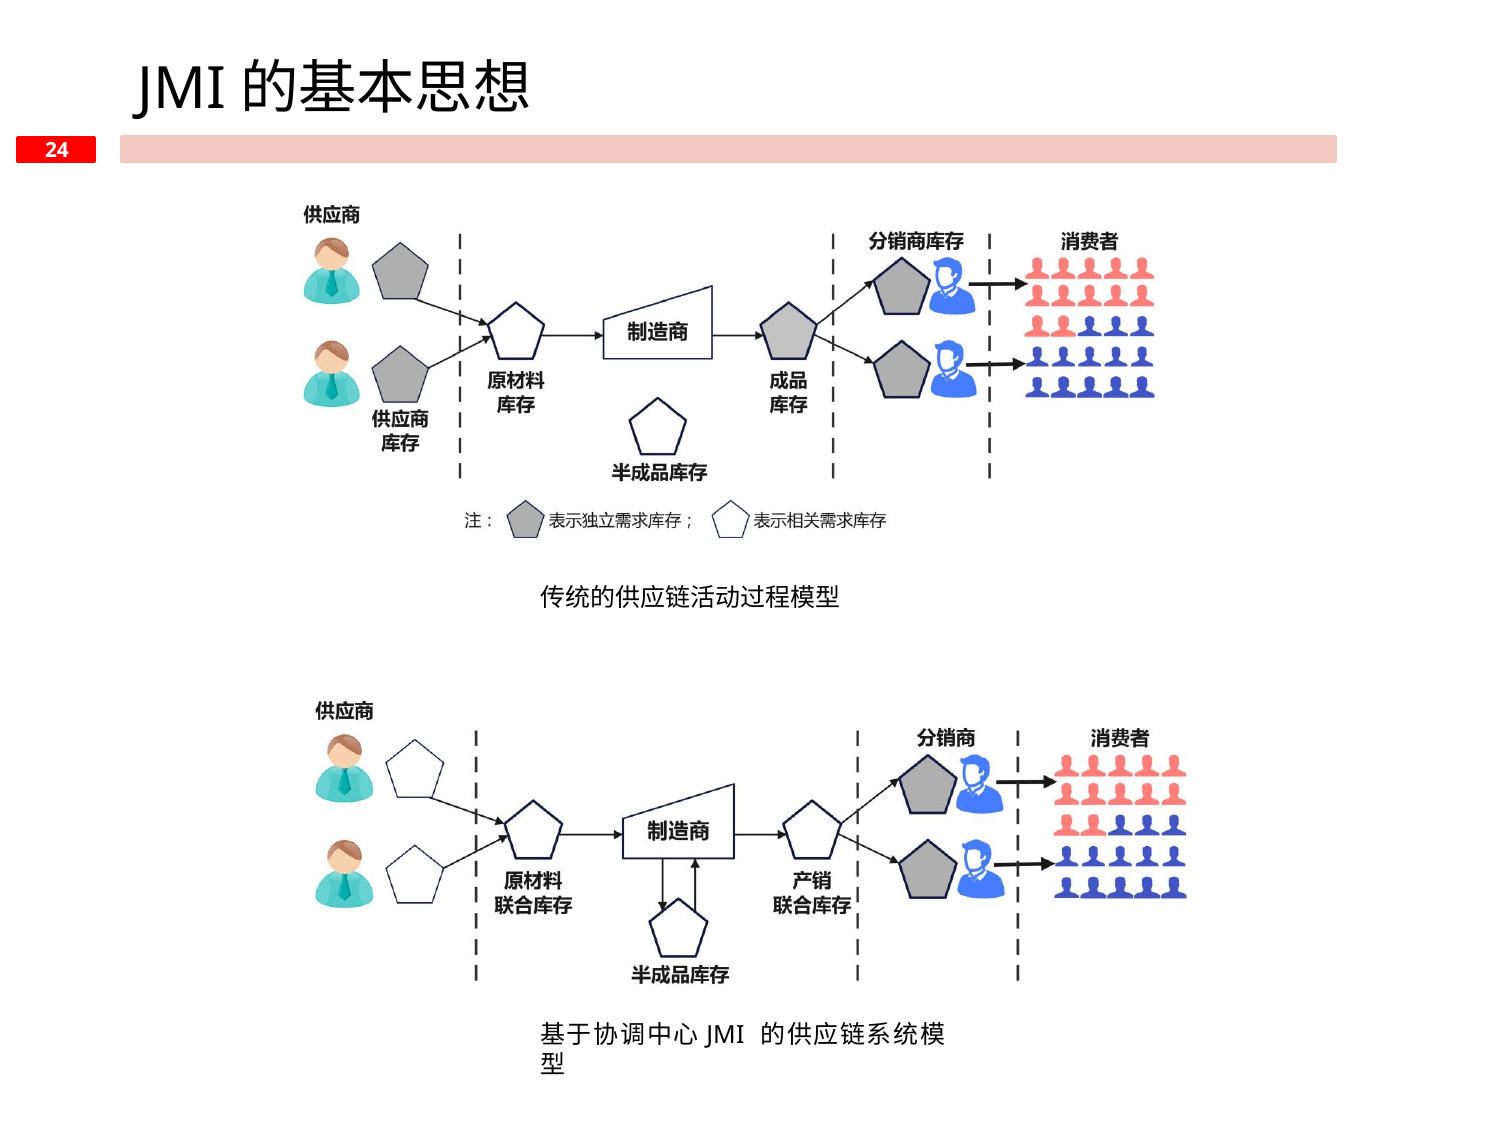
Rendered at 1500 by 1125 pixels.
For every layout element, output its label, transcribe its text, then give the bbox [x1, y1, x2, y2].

picture [288, 196, 1155, 553]
text_box JMI的基本思想 [123, 42, 547, 128]
text_box 基于协调中心JMI 的供应链系统模型 [525, 1011, 961, 1086]
text_box [17, 129, 97, 189]
picture [300, 692, 1187, 993]
text_box 传统的供应链活动过程模型 [525, 574, 965, 619]
